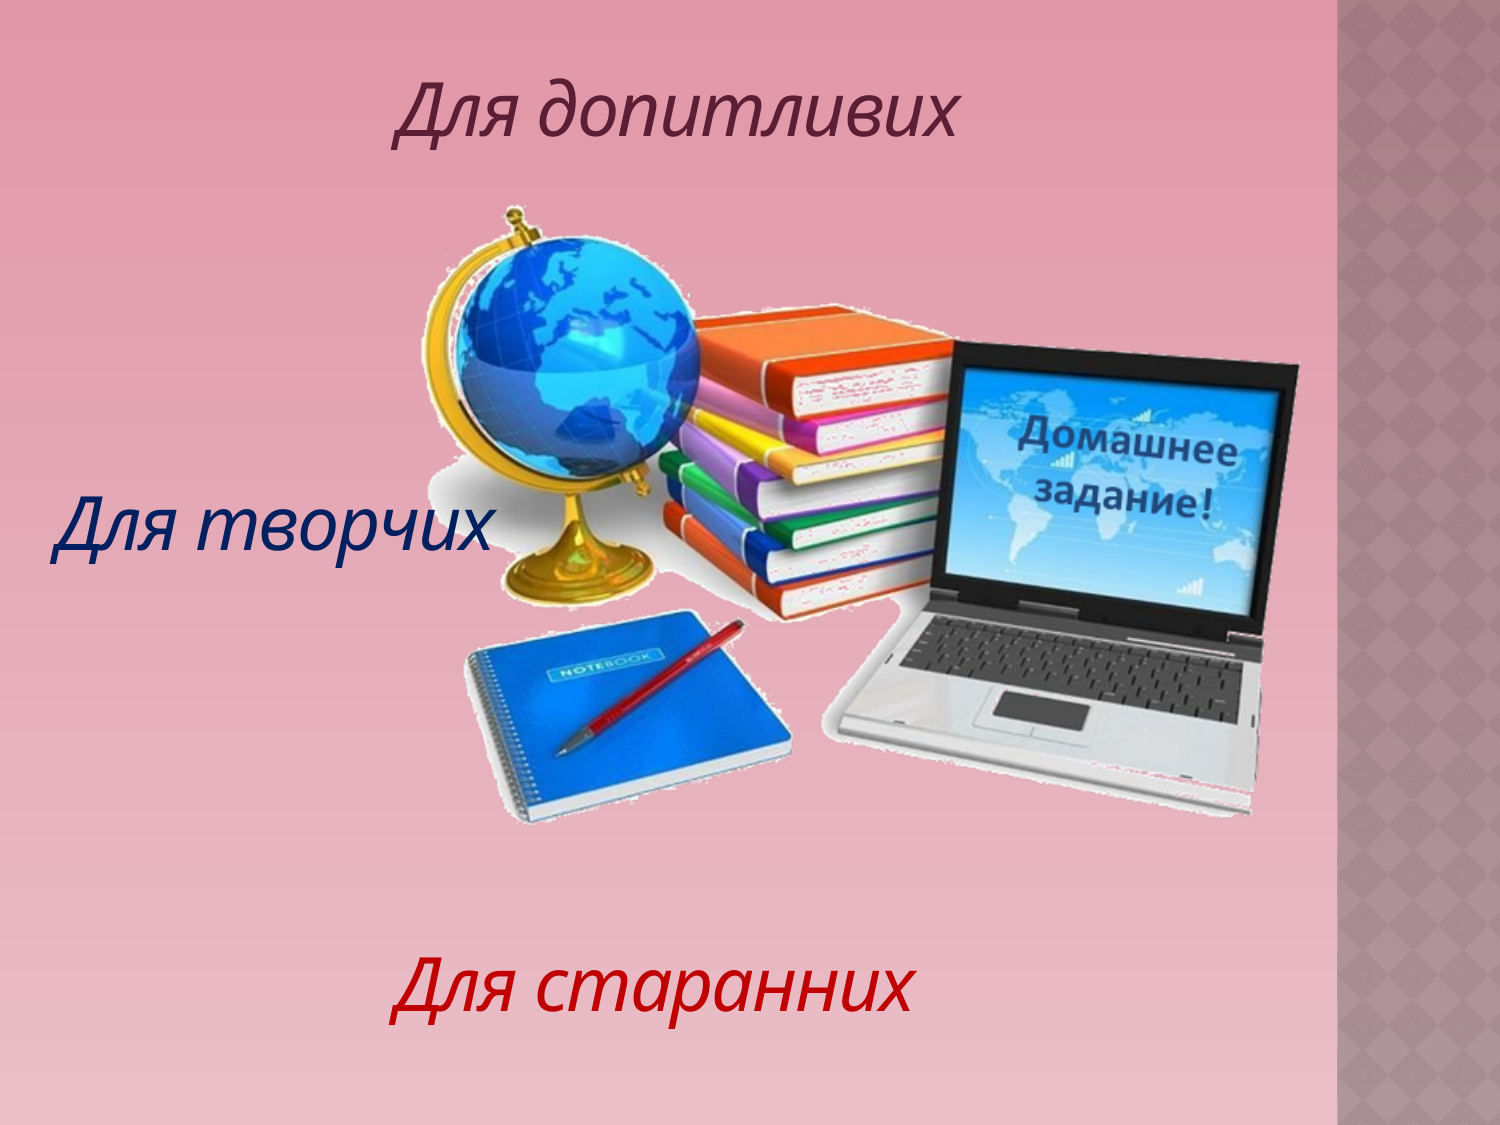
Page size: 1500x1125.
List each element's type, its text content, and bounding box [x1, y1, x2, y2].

text_box Для допитливих [41, 54, 1317, 160]
text_box Для старанних [41, 928, 1270, 1034]
picture [362, 172, 1384, 882]
text_box Для творчих [41, 467, 356, 573]
